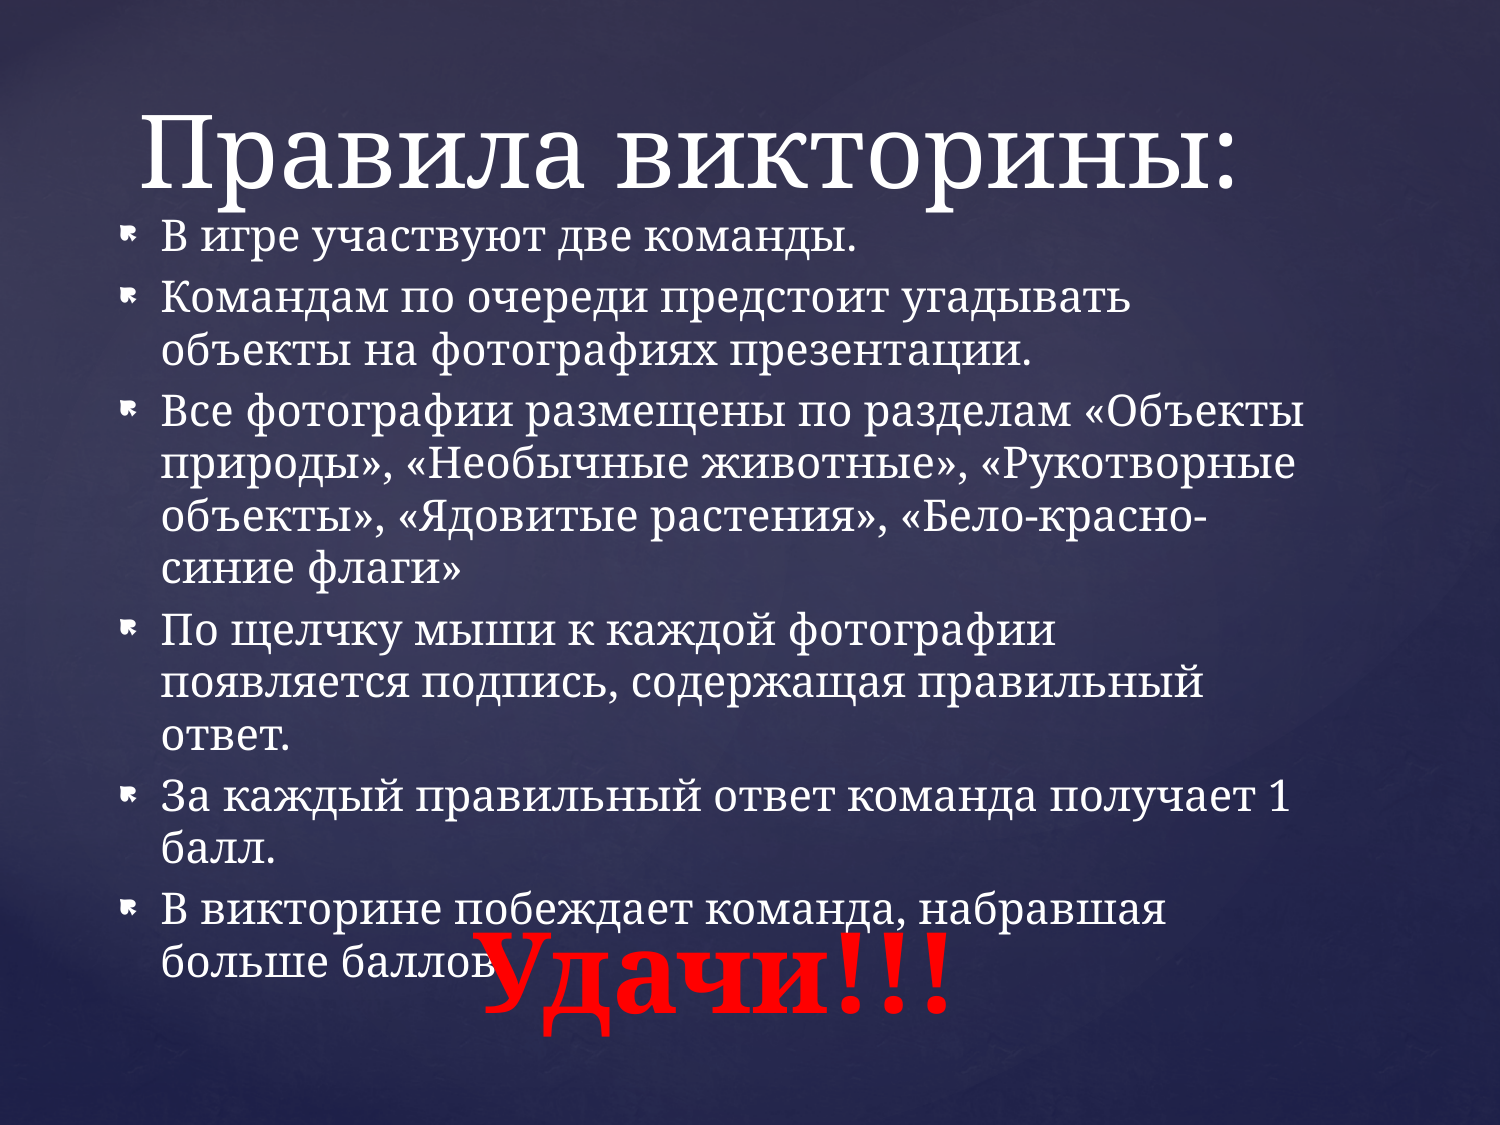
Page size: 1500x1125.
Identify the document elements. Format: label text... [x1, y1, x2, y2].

title Правила викторины: [123, 66, 1362, 217]
list В игре участвуют две команды. Командам по очереди предстоит угадывать объекты на фотографиях презентации. Все фотографии размещены по разделам «Объекты природы», «Необычные животные», «Рукотворные объекты», «Ядовитые растения», «Бело-красно-синие флаги» По щелчку мыши к каждой фотографии появляется подпись, содержащая правильный ответ. За каждый правильный ответ команда получает 1 балл. В викторине побеждает команда, набравшая больше баллов. [100, 219, 1329, 1035]
text_box Удачи!!! [458, 893, 974, 1044]
